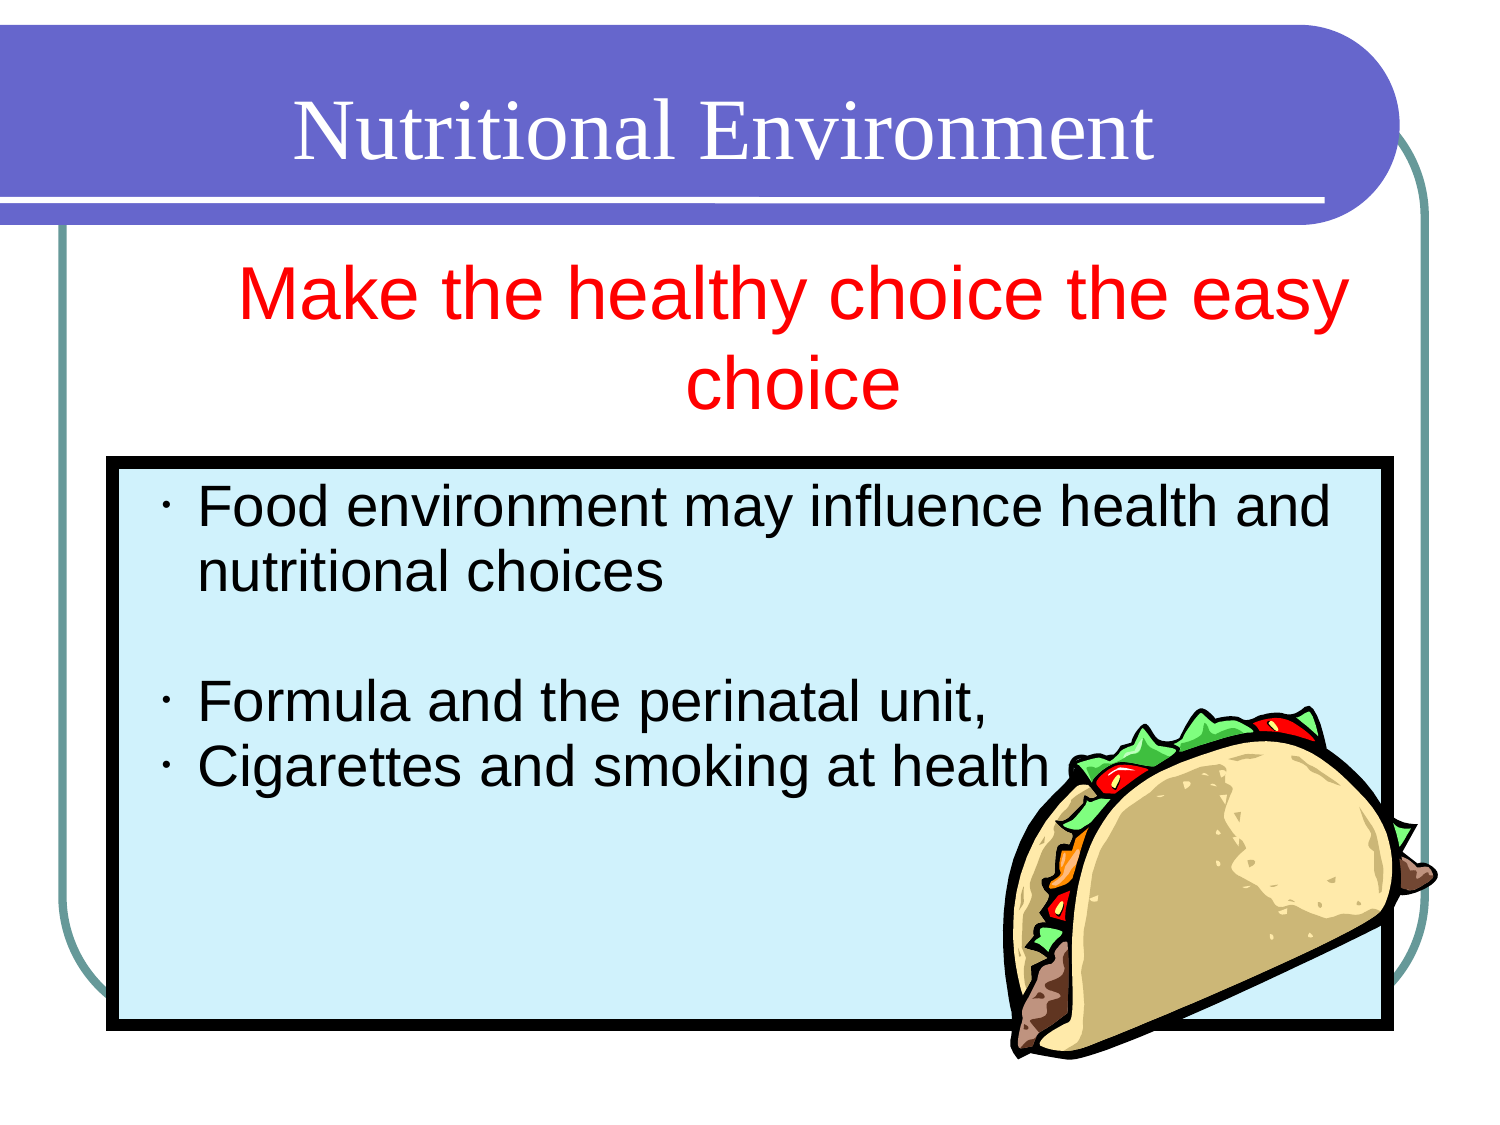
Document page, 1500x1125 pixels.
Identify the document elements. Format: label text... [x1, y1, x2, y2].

picture [965, 707, 1441, 1029]
text_box Nutritional Environment [277, 67, 1275, 188]
text_box Make the healthy choice the easy choice [137, 237, 1450, 433]
text_box Food environment may influence health and nutritional choices Formula and the perinatal unit, Cigarettes and smoking at health centers [112, 462, 1388, 1025]
